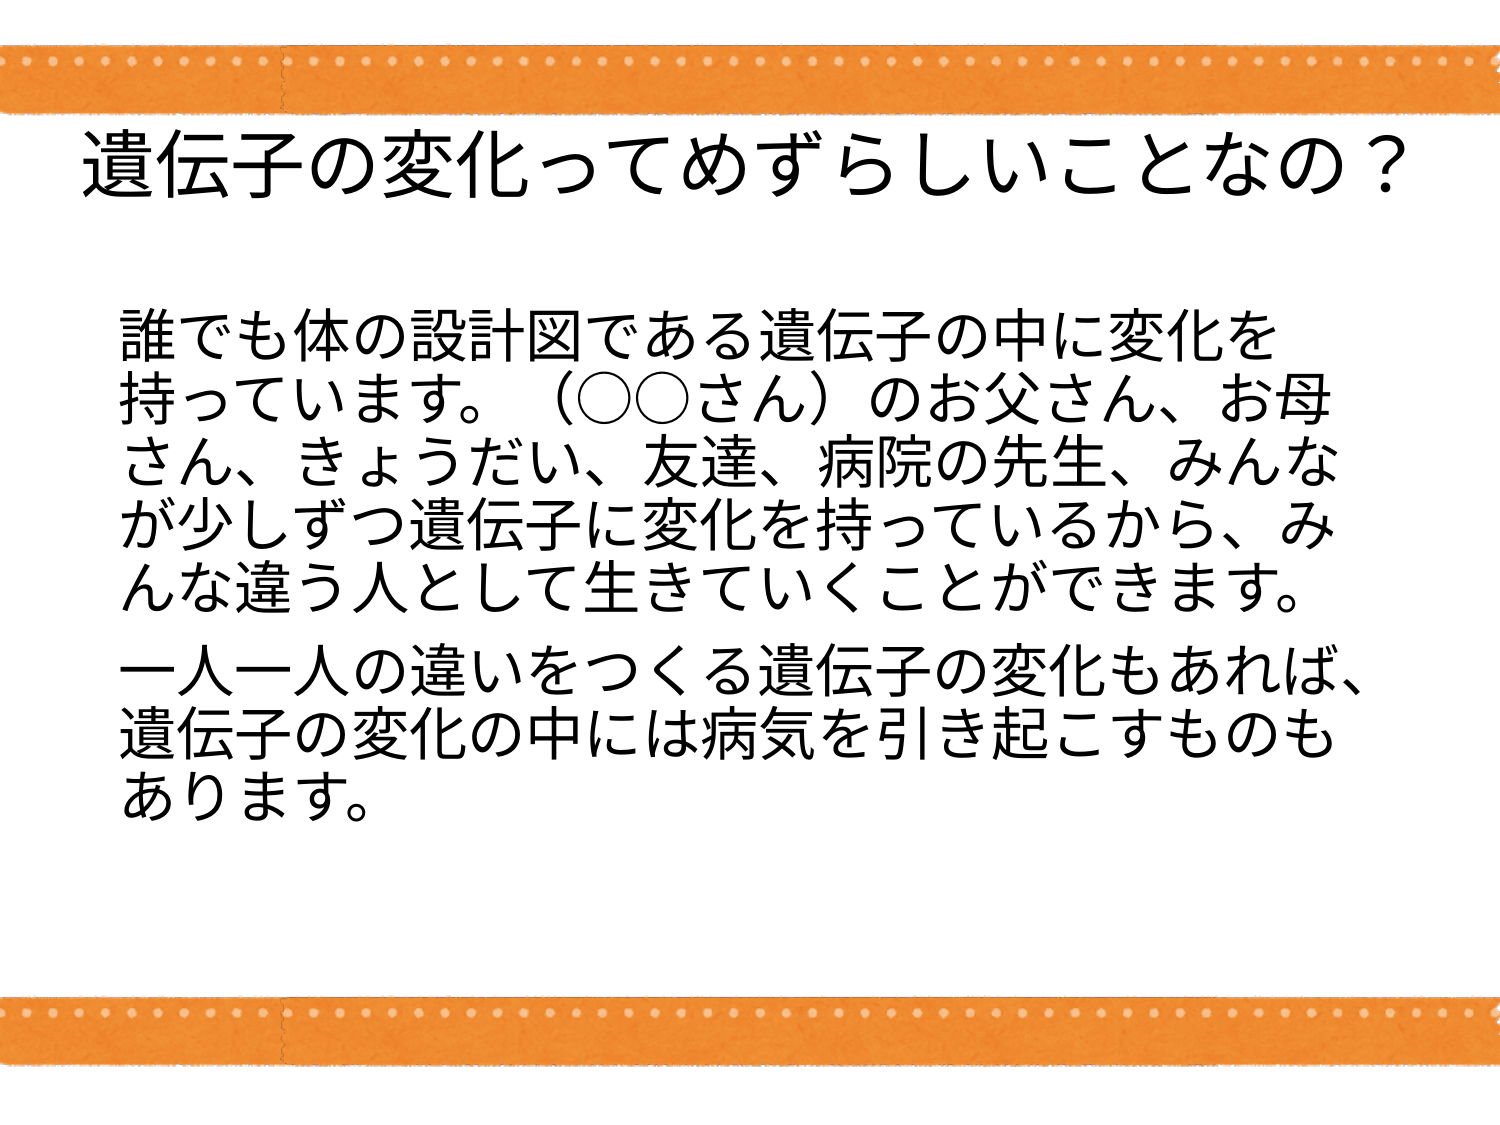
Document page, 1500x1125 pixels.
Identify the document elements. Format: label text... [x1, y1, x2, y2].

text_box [0, 22, 1500, 139]
title 遺伝子の変化ってめずらしいことなの？ [65, 139, 1475, 278]
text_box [0, 974, 1500, 1091]
list 誰でも体の設計図である遺伝子の中に変化を持っています。（○○さん）のお父さん、お母さん、きょうだい、友達、病院の先生、みんなが少しずつ遺伝子に変化を持っているから、みんな違う人として生きていくことができます。 一人一人の違いをつくる遺伝子の変化もあれば、遺伝子の変化の中には病気を引き起こすものもあります。 [103, 299, 1397, 974]
